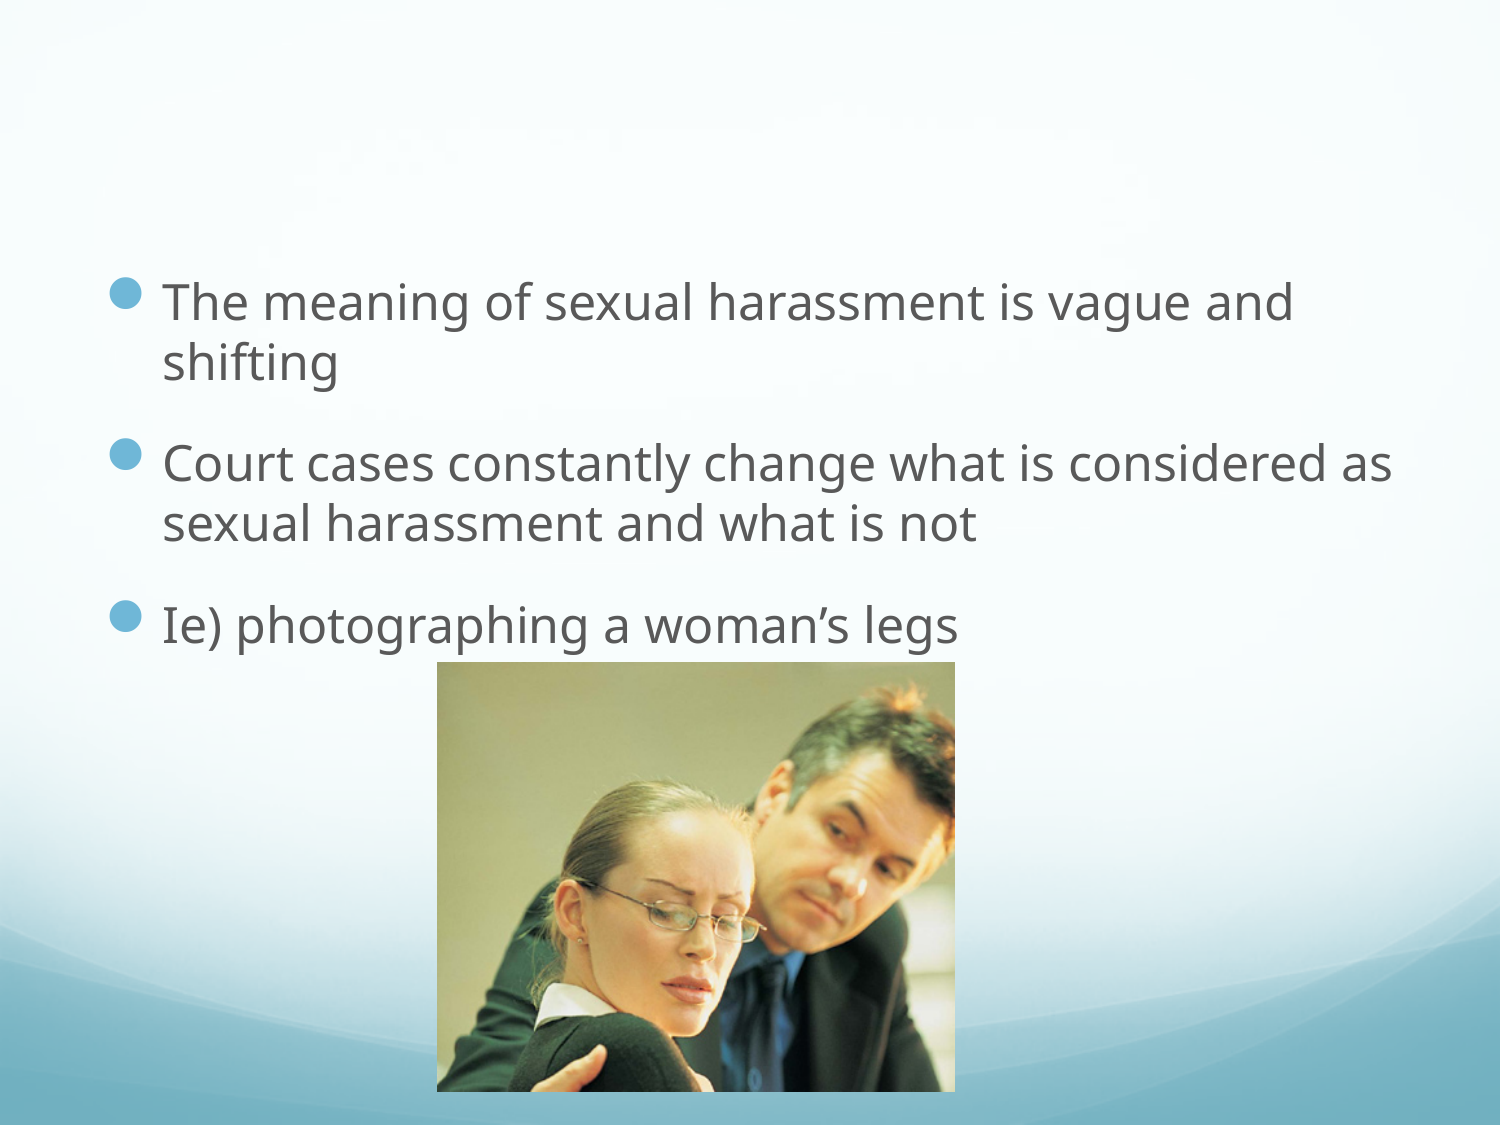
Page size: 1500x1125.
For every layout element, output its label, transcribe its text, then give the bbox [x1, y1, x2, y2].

list The meaning of sexual harassment is vague and shifting Court cases constantly change what is considered as sexual harassment and what is not Ie) photographing a woman’s legs [90, 262, 1410, 975]
picture [436, 661, 955, 1092]
